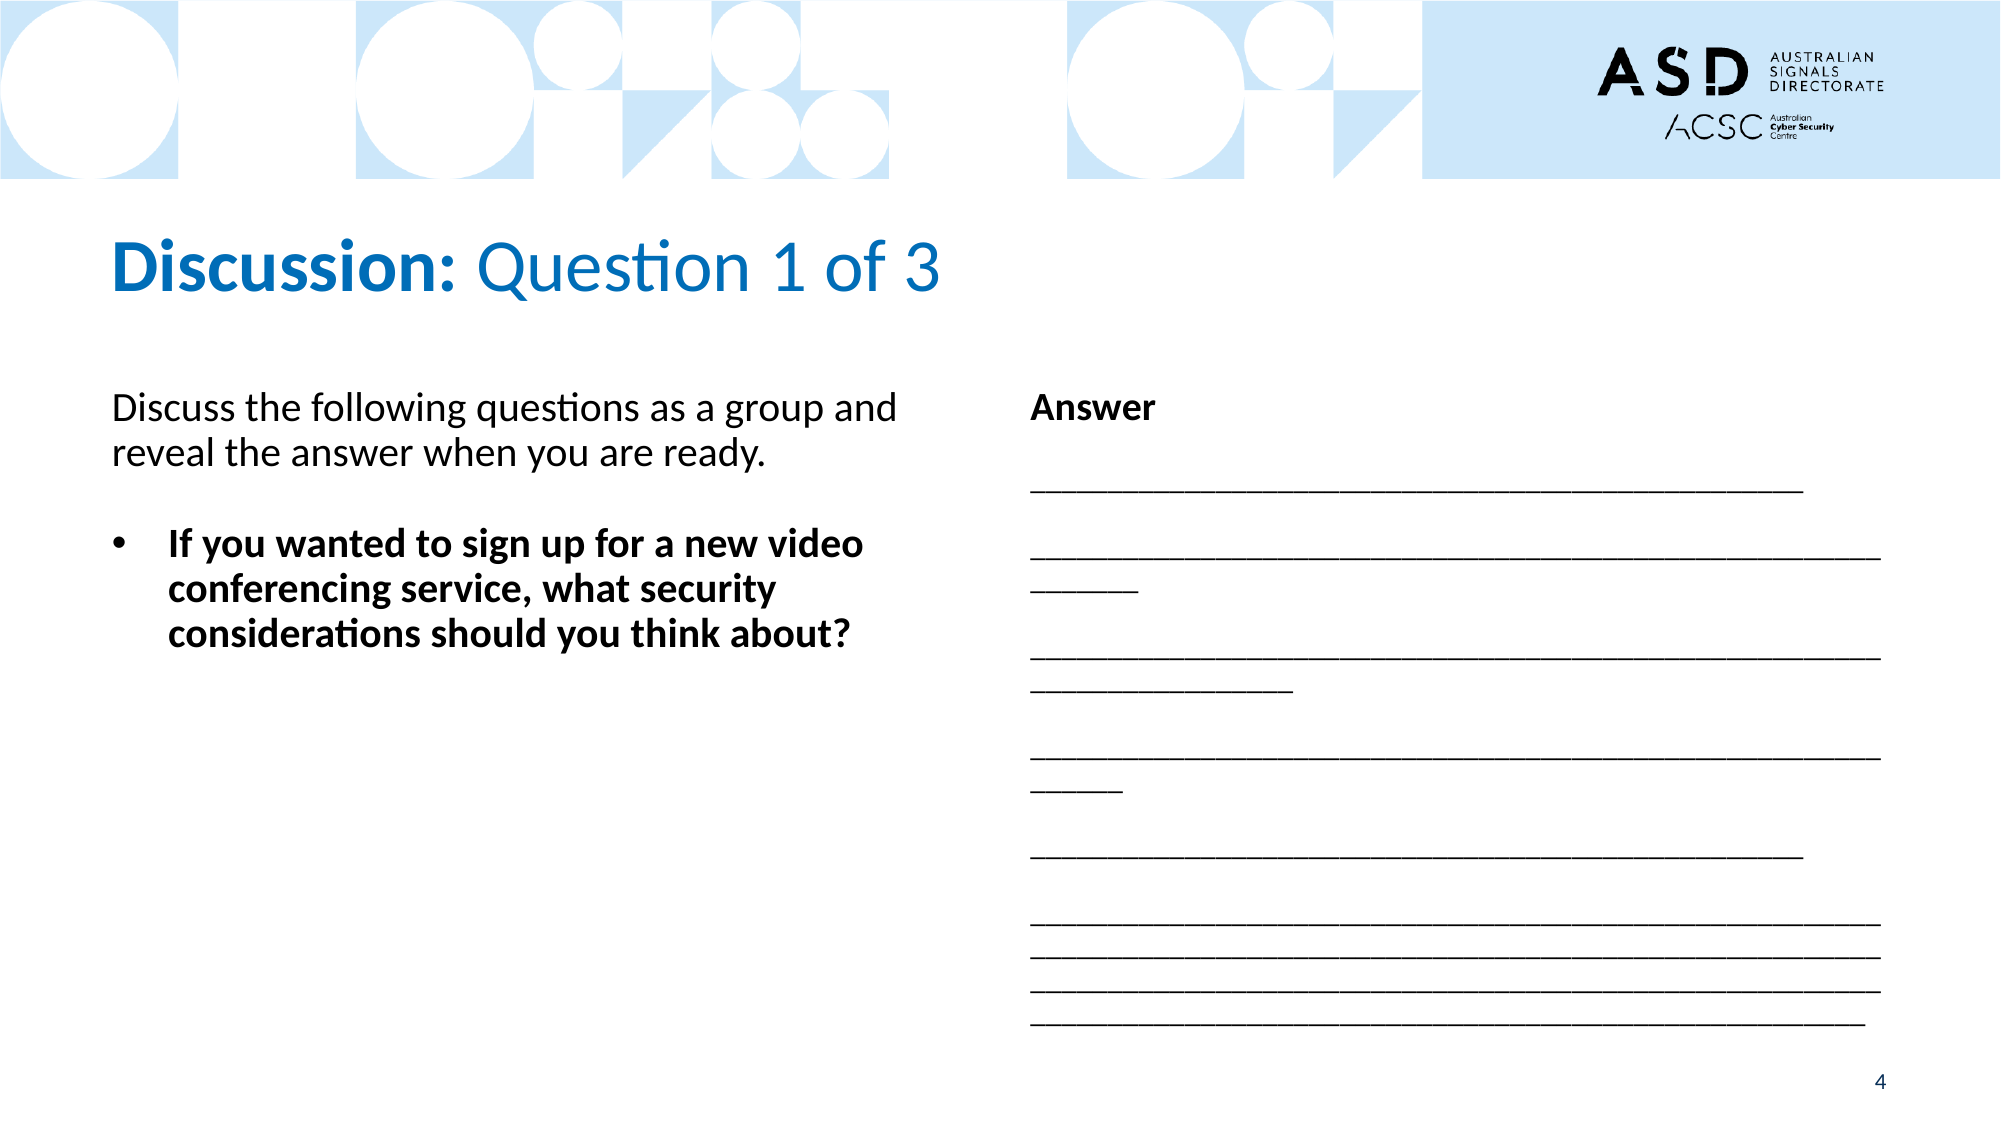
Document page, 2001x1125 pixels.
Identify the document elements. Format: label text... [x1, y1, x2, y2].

list Discuss the following questions as a group and reveal the answer when you are ready. If you wanted to sign up for a new video conferencing service, what security considerations should you think about? [96, 378, 983, 1007]
picture [0, 0, 2001, 179]
slide_number 4 [1799, 1050, 1902, 1111]
list Answer __________________________________________________ ______________________________________________________________ ________________________________________________________________________ _____________________________________________________________ __________________________________________________ ___________________________________________________________________________________________________________________________________________________________________________________________________________________________ [1015, 378, 1902, 1041]
title Discussion: Question 1 of 3 [96, 207, 1902, 328]
